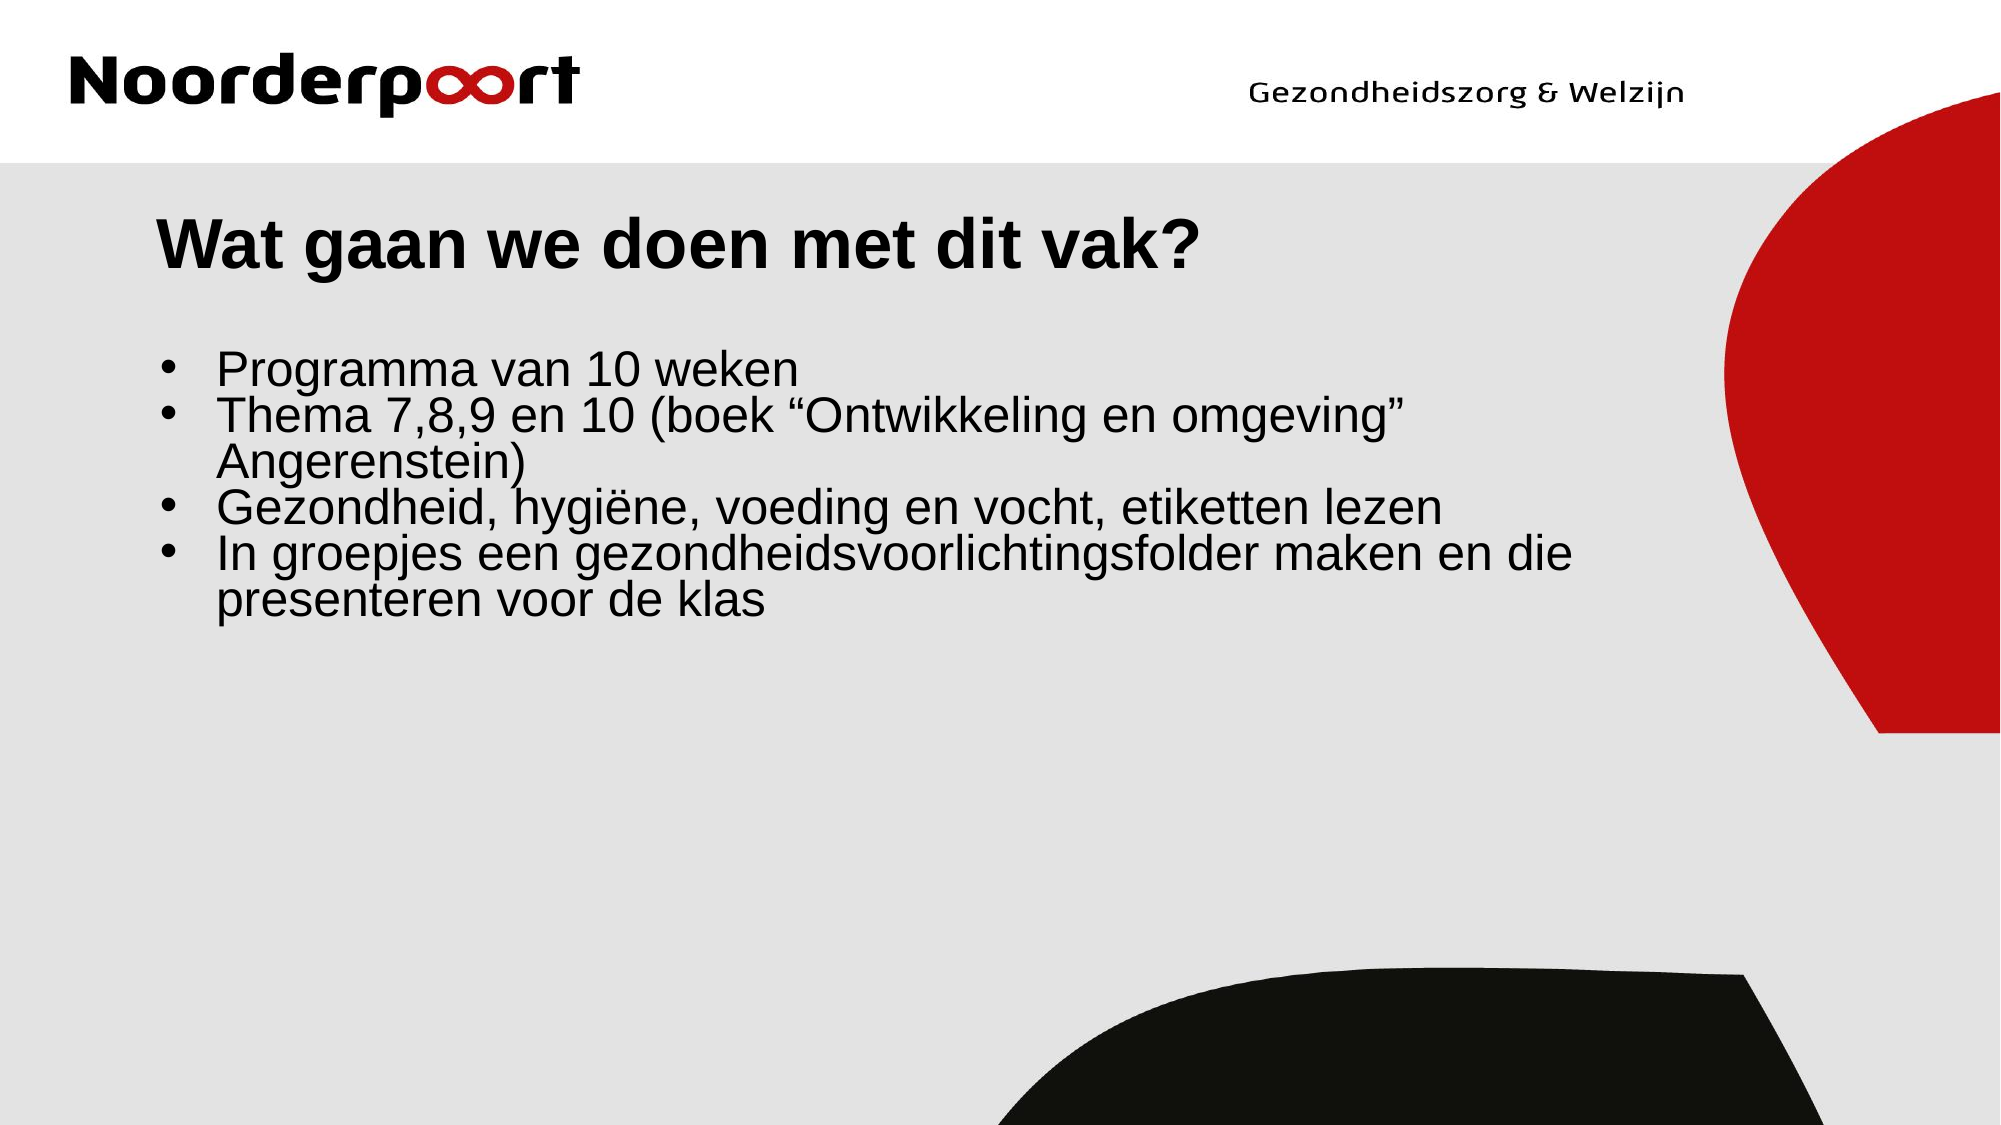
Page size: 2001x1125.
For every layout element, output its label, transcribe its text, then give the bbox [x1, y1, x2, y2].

list Programma van 10 weken Thema 7,8,9 en 10 (boek “Ontwikkeling en omgeving” Angerenstein) Gezondheid, hygiëne, voeding en vocht, etiketten lezen In groepjes een gezondheidsvoorlichtingsfolder maken en die presenteren voor de klas [144, 343, 1723, 927]
picture [0, 0, 2001, 1125]
title Wat gaan we doen met dit vak? [141, 187, 1720, 294]
